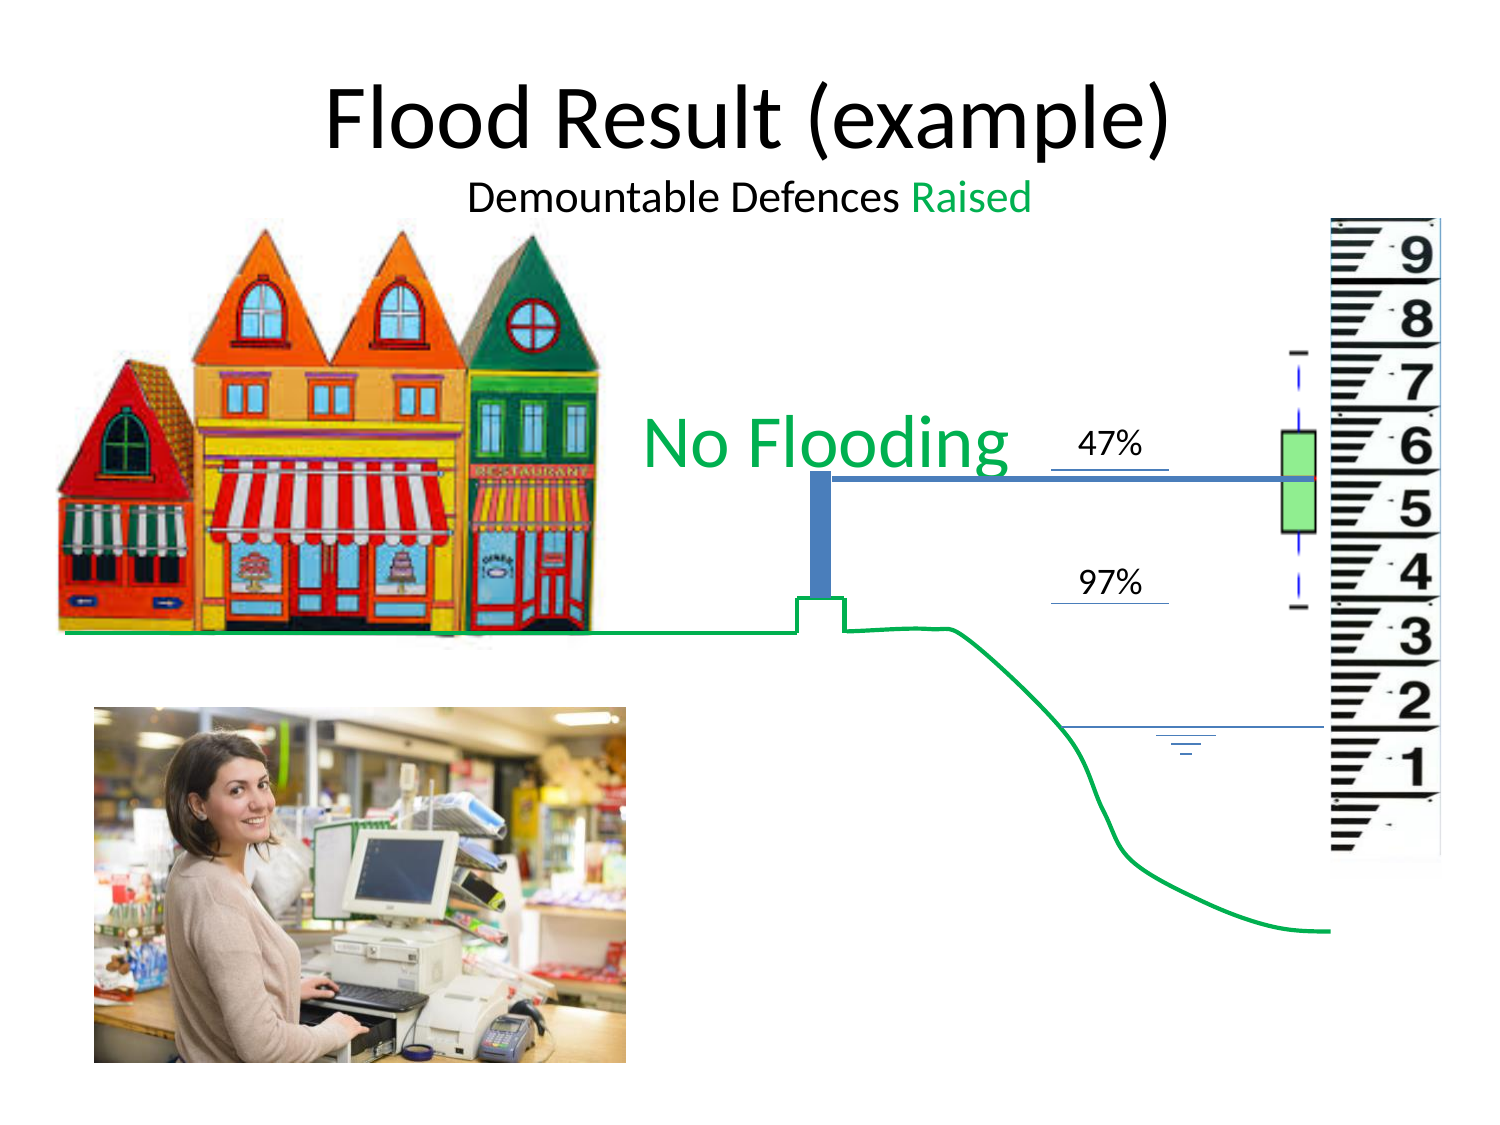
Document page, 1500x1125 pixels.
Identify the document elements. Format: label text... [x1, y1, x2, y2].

picture [93, 707, 627, 1064]
text_box 47% [1063, 410, 1158, 469]
title Flood Result (example) Demountable Defences Raised [75, 45, 1425, 233]
picture [1330, 218, 1442, 886]
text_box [1060, 726, 1325, 755]
text_box 97% [1063, 549, 1158, 602]
text_box No Flooding [661, 384, 1025, 490]
text_box [849, 626, 1331, 934]
picture [1266, 186, 1329, 726]
picture [0, 218, 657, 650]
